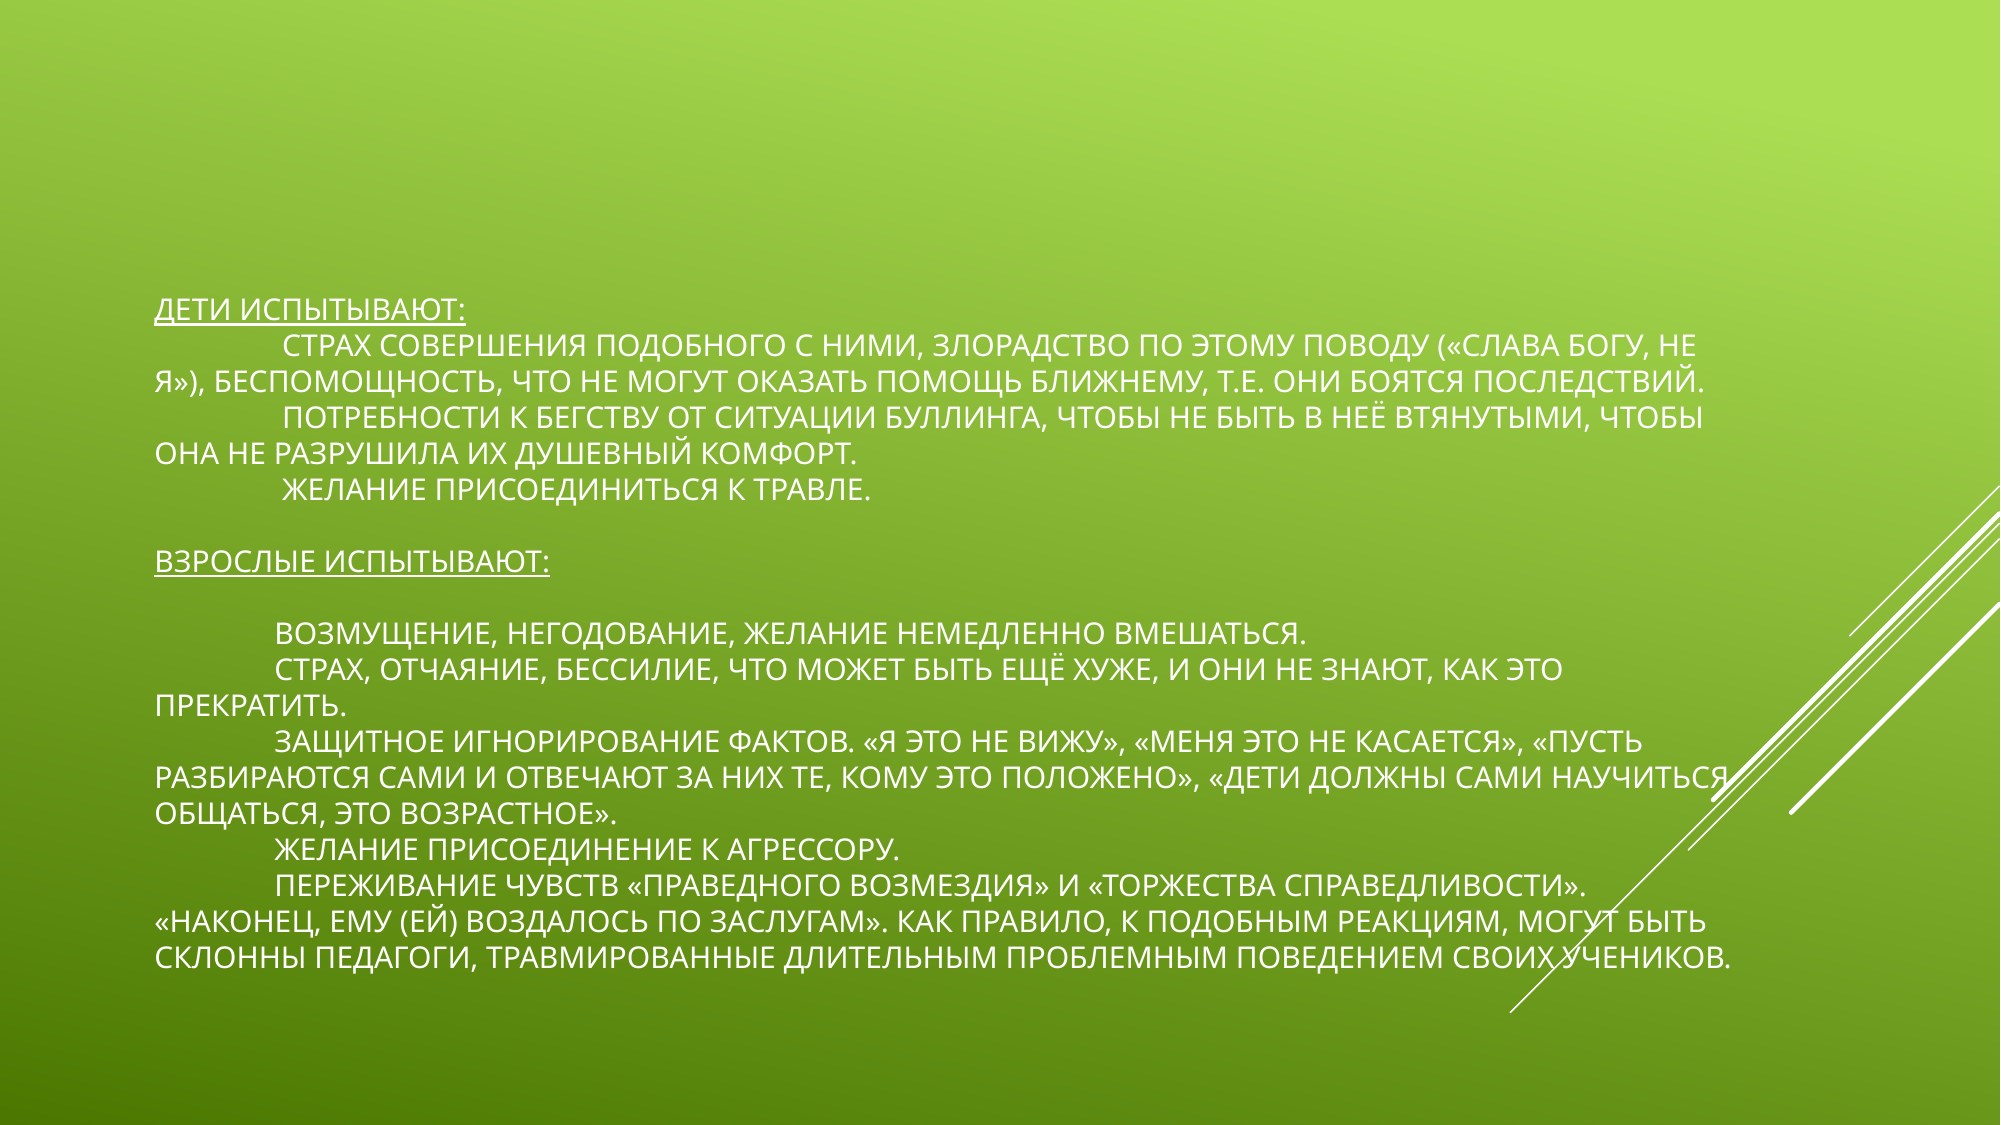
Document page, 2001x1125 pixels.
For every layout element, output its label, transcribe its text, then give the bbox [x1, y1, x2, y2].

title Дети испытывают: страх совершения подобного с ними, злорадство по этому поводу («Слава богу, не я»), беспомощность, что не могут оказать помощь ближнему, т.е. они боятся последствий. потребности к бегству от ситуации буллинга, чтобы не быть в неё втянутыми, чтобы она не разрушила их душевный комфорт. желание присоединиться к травле. Взрослые испытывают: Возмущение, негодование, желание немедленно вмешаться. Страх, отчаяние, бессилие, что может быть ещё хуже, и они не знают, как это прекратить. Защитное игнорирование фактов. «Я это не вижу», «Меня это не касается», «Пусть разбираются сами и отвечают за них те, кому это положено», «Дети должны сами научиться общаться, это возрастное». Желание Присоединение к агрессору. Переживание чувств «праведного возмездия» и «торжества справедливости». «Наконец, ему (ей) воздалось по заслугам». Как правило, к подобным реакциям, могут быть склонны педагоги, травмированные длительным проблемным поведением своих учеников. [139, 281, 1763, 1014]
